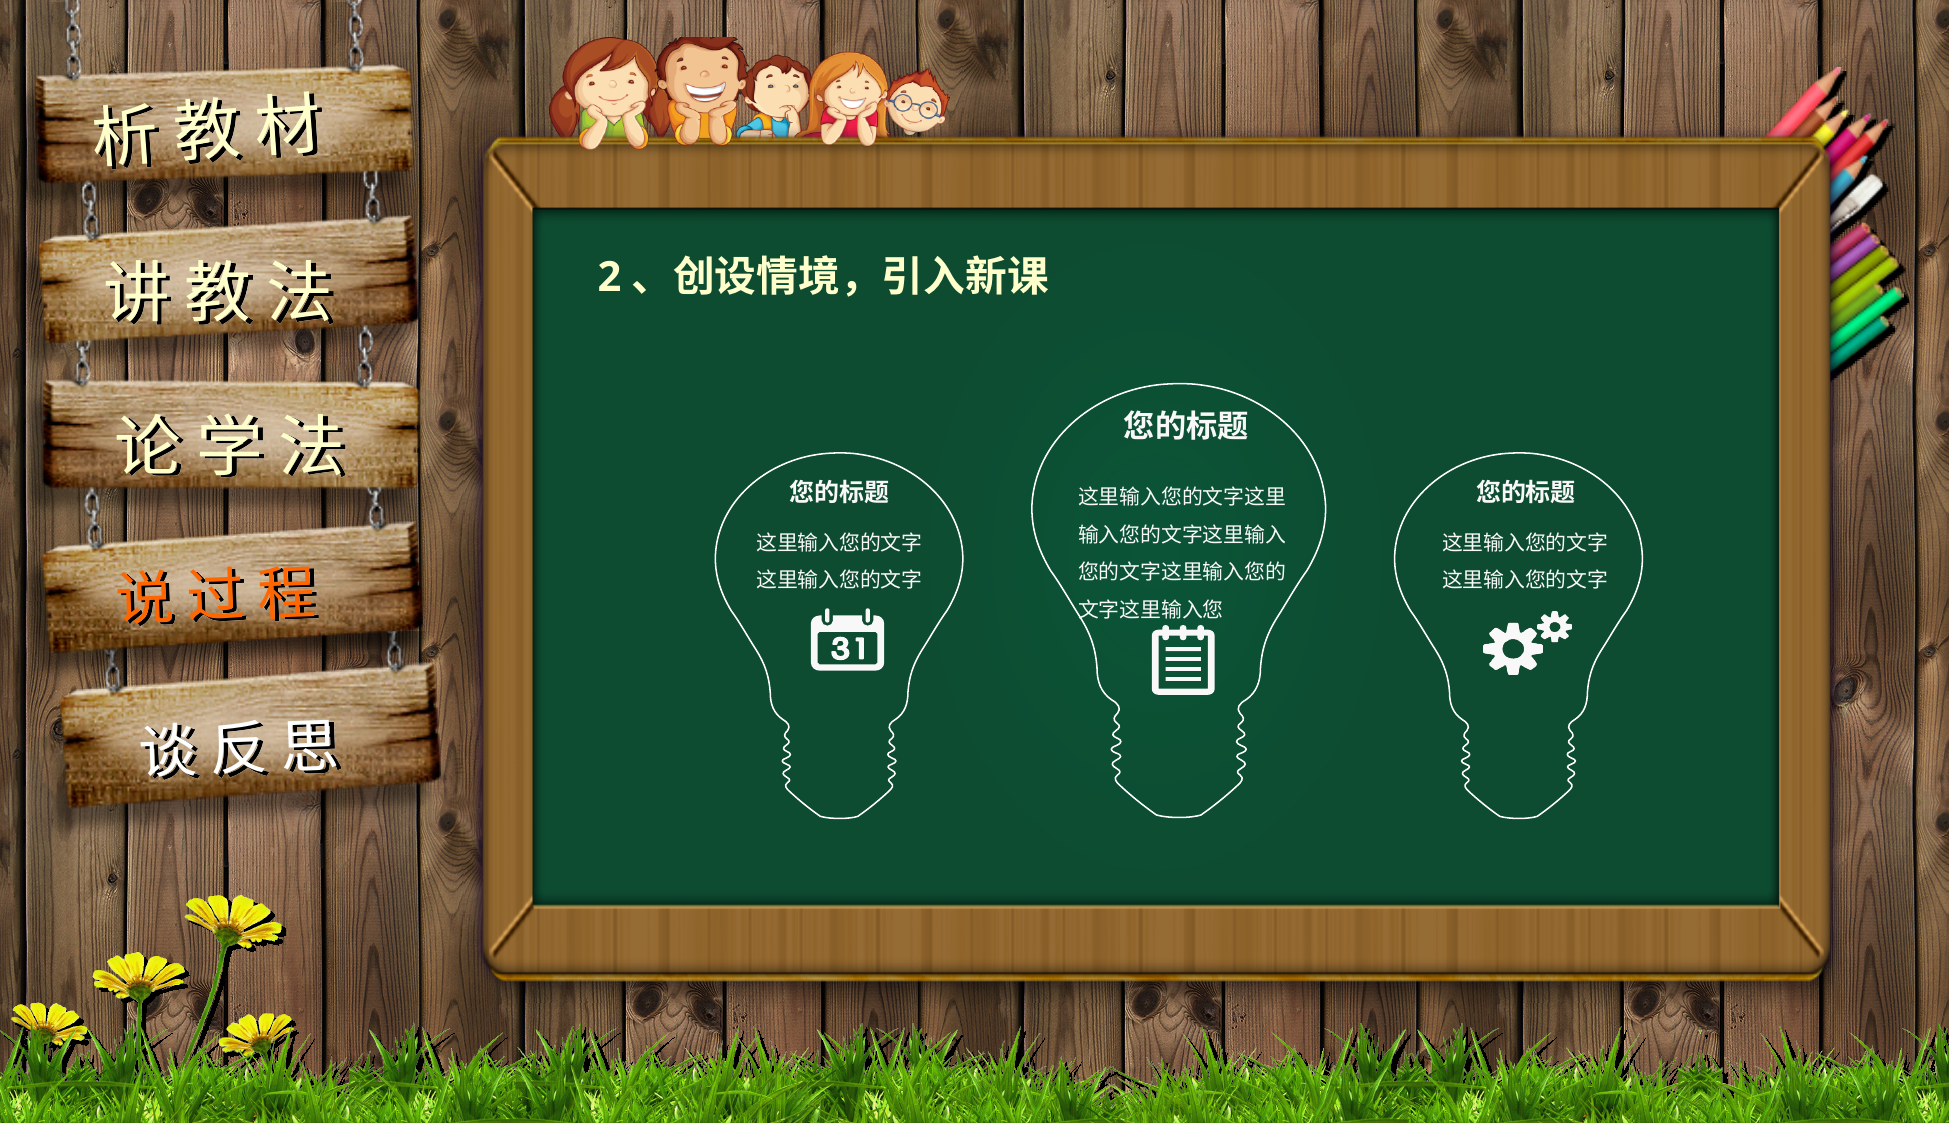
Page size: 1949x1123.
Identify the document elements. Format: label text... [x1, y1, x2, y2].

text_box [865, 608, 870, 623]
text_box [1151, 624, 1215, 695]
text_box 2、创设情境，引入新课 [582, 242, 1064, 308]
text_box [1031, 383, 1326, 598]
text_box 这里输入您的文字这里输入您的文字 [747, 512, 940, 597]
text_box 这里输入您的文字这里输入您的文字 [1432, 512, 1626, 597]
text_box [810, 615, 885, 671]
text_box 这里输入您的文字这里输入您的文字这里输入您的文字这里输入您的文字这里输入您 [1068, 466, 1300, 626]
text_box [1394, 452, 1643, 819]
text_box 您的标题 [1466, 471, 1586, 512]
text_box 您的标题 [780, 471, 900, 512]
text_box 您的标题 [1114, 401, 1259, 448]
text_box [825, 608, 830, 623]
picture [0, 0, 1949, 1123]
text_box [1085, 626, 1273, 818]
text_box [715, 452, 963, 819]
